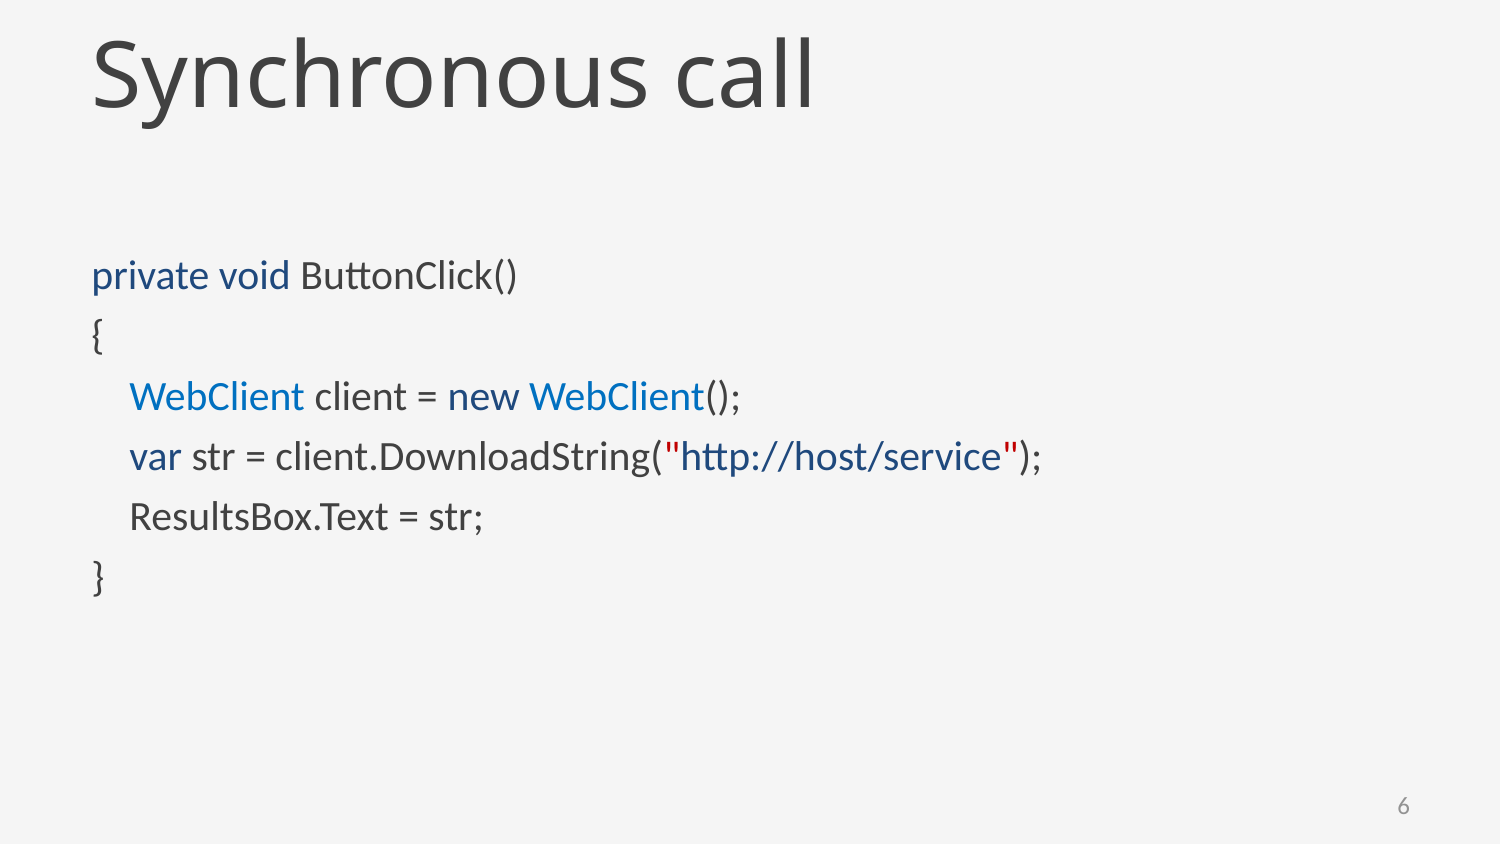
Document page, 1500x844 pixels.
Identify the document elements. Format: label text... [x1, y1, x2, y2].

text_box private void ButtonClick() { WebClient client = new WebClient(); var str = client.DownloadString("http://host/service"); ResultsBox.Text = str; } [76, 240, 1365, 607]
slide_number 6 [1316, 782, 1425, 827]
title Synchronous call [76, 0, 1424, 141]
